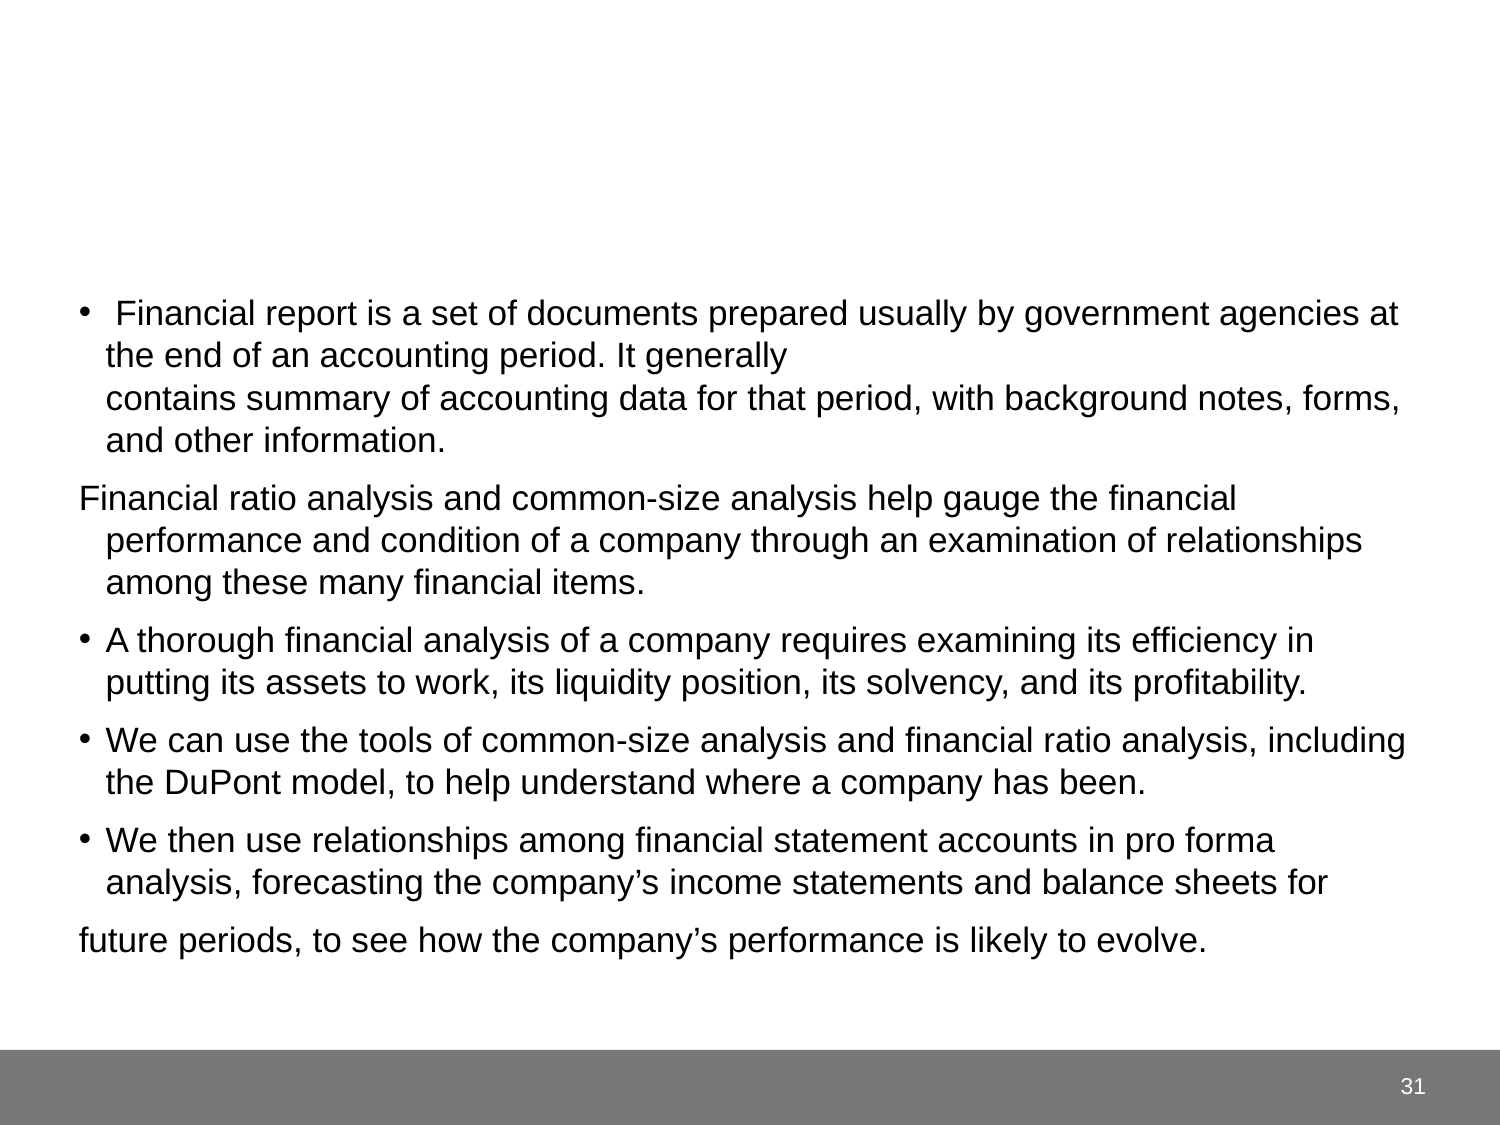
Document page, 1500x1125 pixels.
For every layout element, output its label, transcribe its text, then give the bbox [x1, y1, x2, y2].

list Financial report is a set of documents prepared usually by government agencies at the end of an accounting period. It generally contains summary of accounting data for that period, with background notes, forms, and other information. Financial ratio analysis and common-size analysis help gauge the financial performance and condition of a company through an examination of relationships among these many financial items. A thorough financial analysis of a company requires examining its efficiency in putting its assets to work, its liquidity position, its solvency, and its profitability. We can use the tools of common-size analysis and financial ratio analysis, including the DuPont model, to help understand where a company has been. We then use relationships among financial statement accounts in pro forma analysis, forecasting the company’s income statements and balance sheets for future periods, to see how the company’s performance is likely to evolve. [62, 224, 1437, 975]
slide_number 31 [1312, 1055, 1442, 1116]
